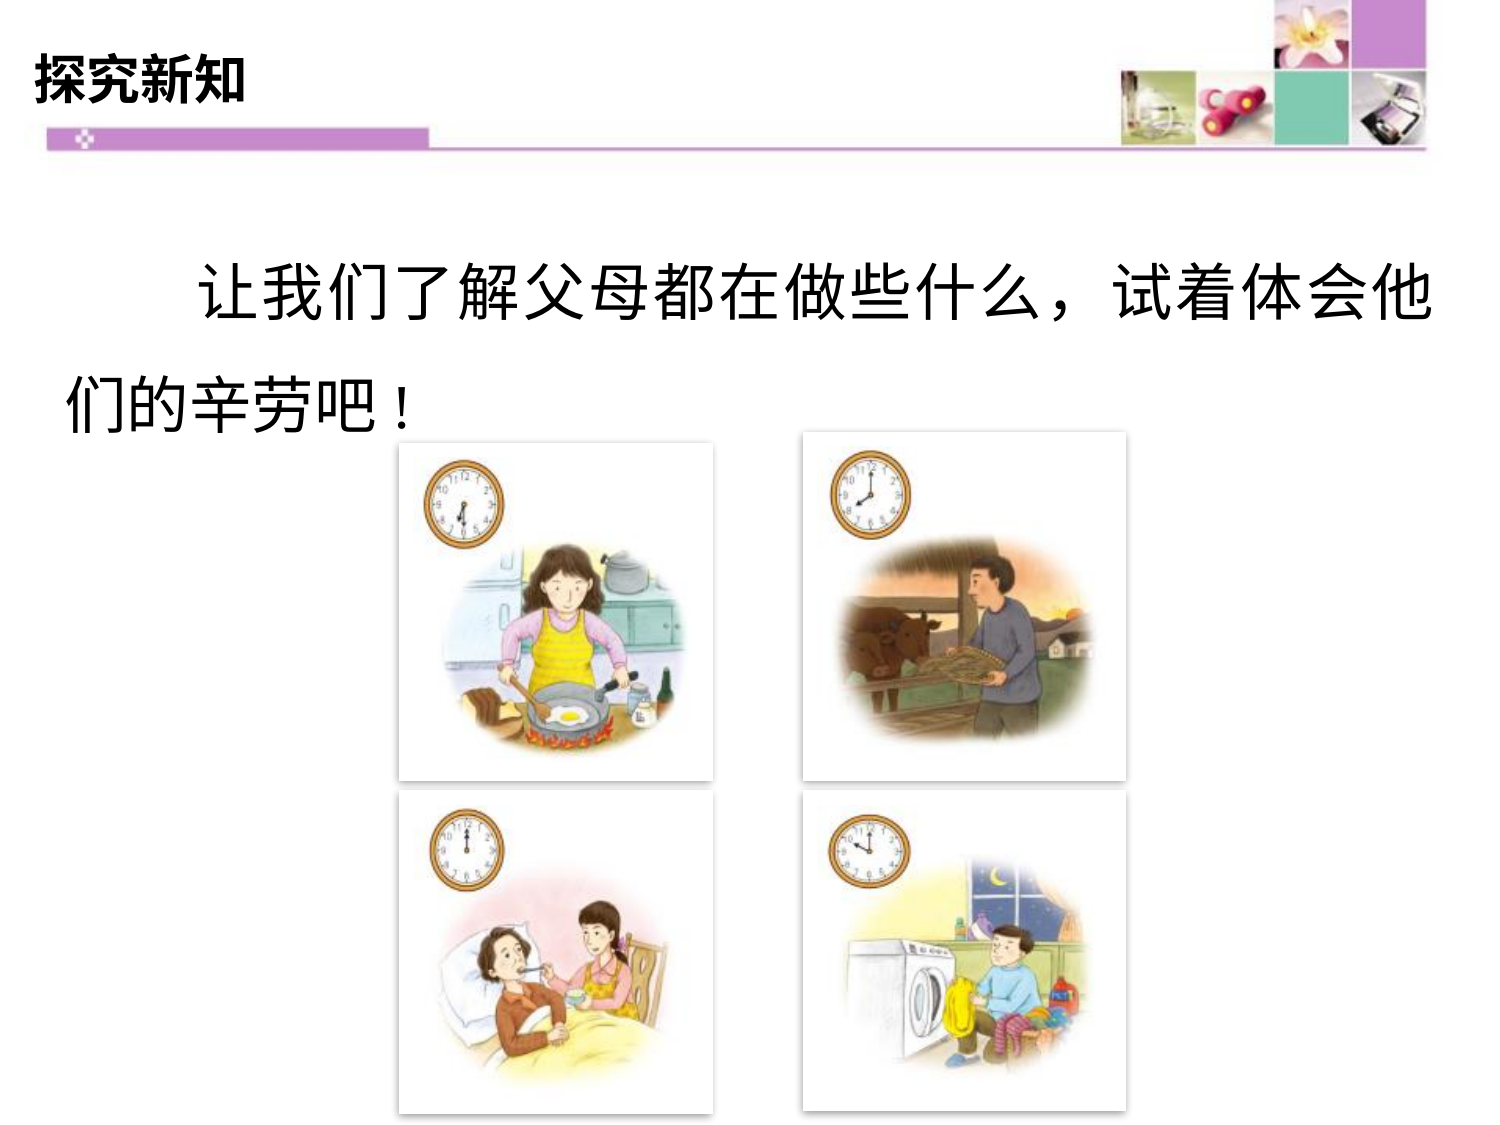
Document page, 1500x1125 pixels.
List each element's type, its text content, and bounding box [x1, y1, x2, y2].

text_box 让我们了解父母都在做些什么，试着体会他们的辛劳吧! [49, 208, 1450, 543]
picture [0, 0, 1500, 1125]
title 探究新知 [18, 38, 1483, 119]
